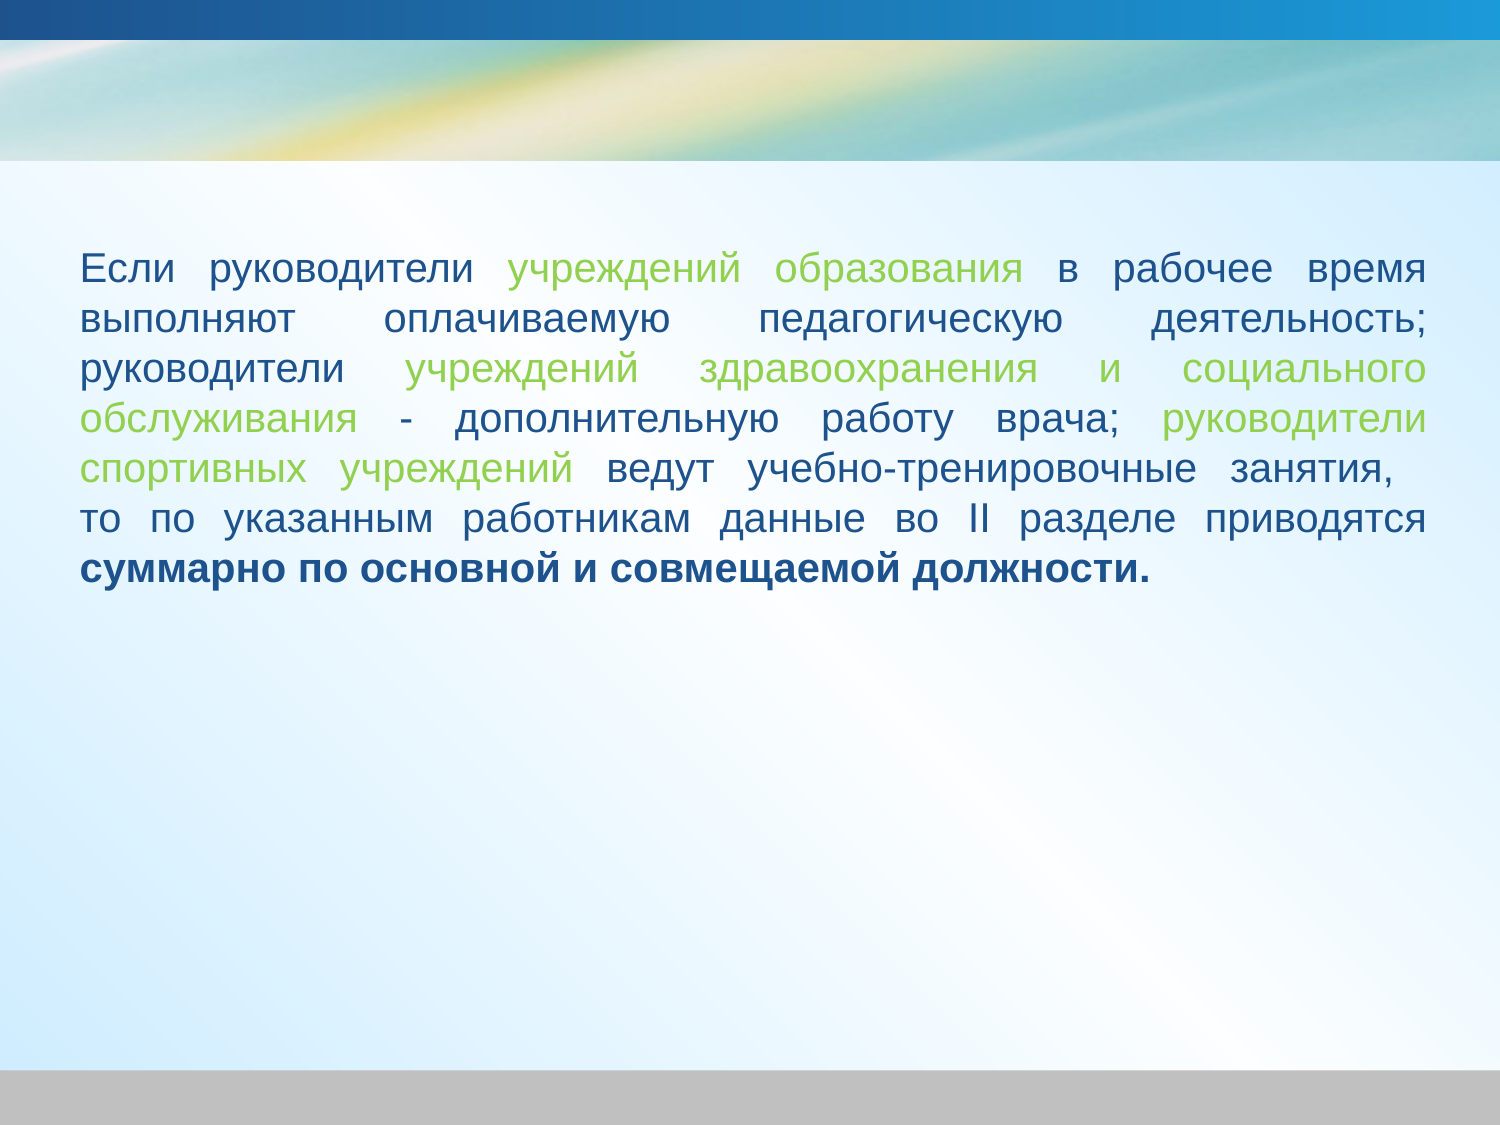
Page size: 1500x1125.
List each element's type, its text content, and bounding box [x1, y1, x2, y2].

picture [0, 39, 1500, 161]
text_box Если руководители учреждений образования в рабочее время выполняют оплачиваемую педагогическую деятельность; руководители учреждений здравоохранения и социального обслуживания - дополнительную работу врача; руководители спортивных учреждений ведут учебно-тренировочные занятия, то по указанным работникам данные во II разделе приводятся суммарно по основной и совмещаемой должности. [64, 233, 1442, 599]
